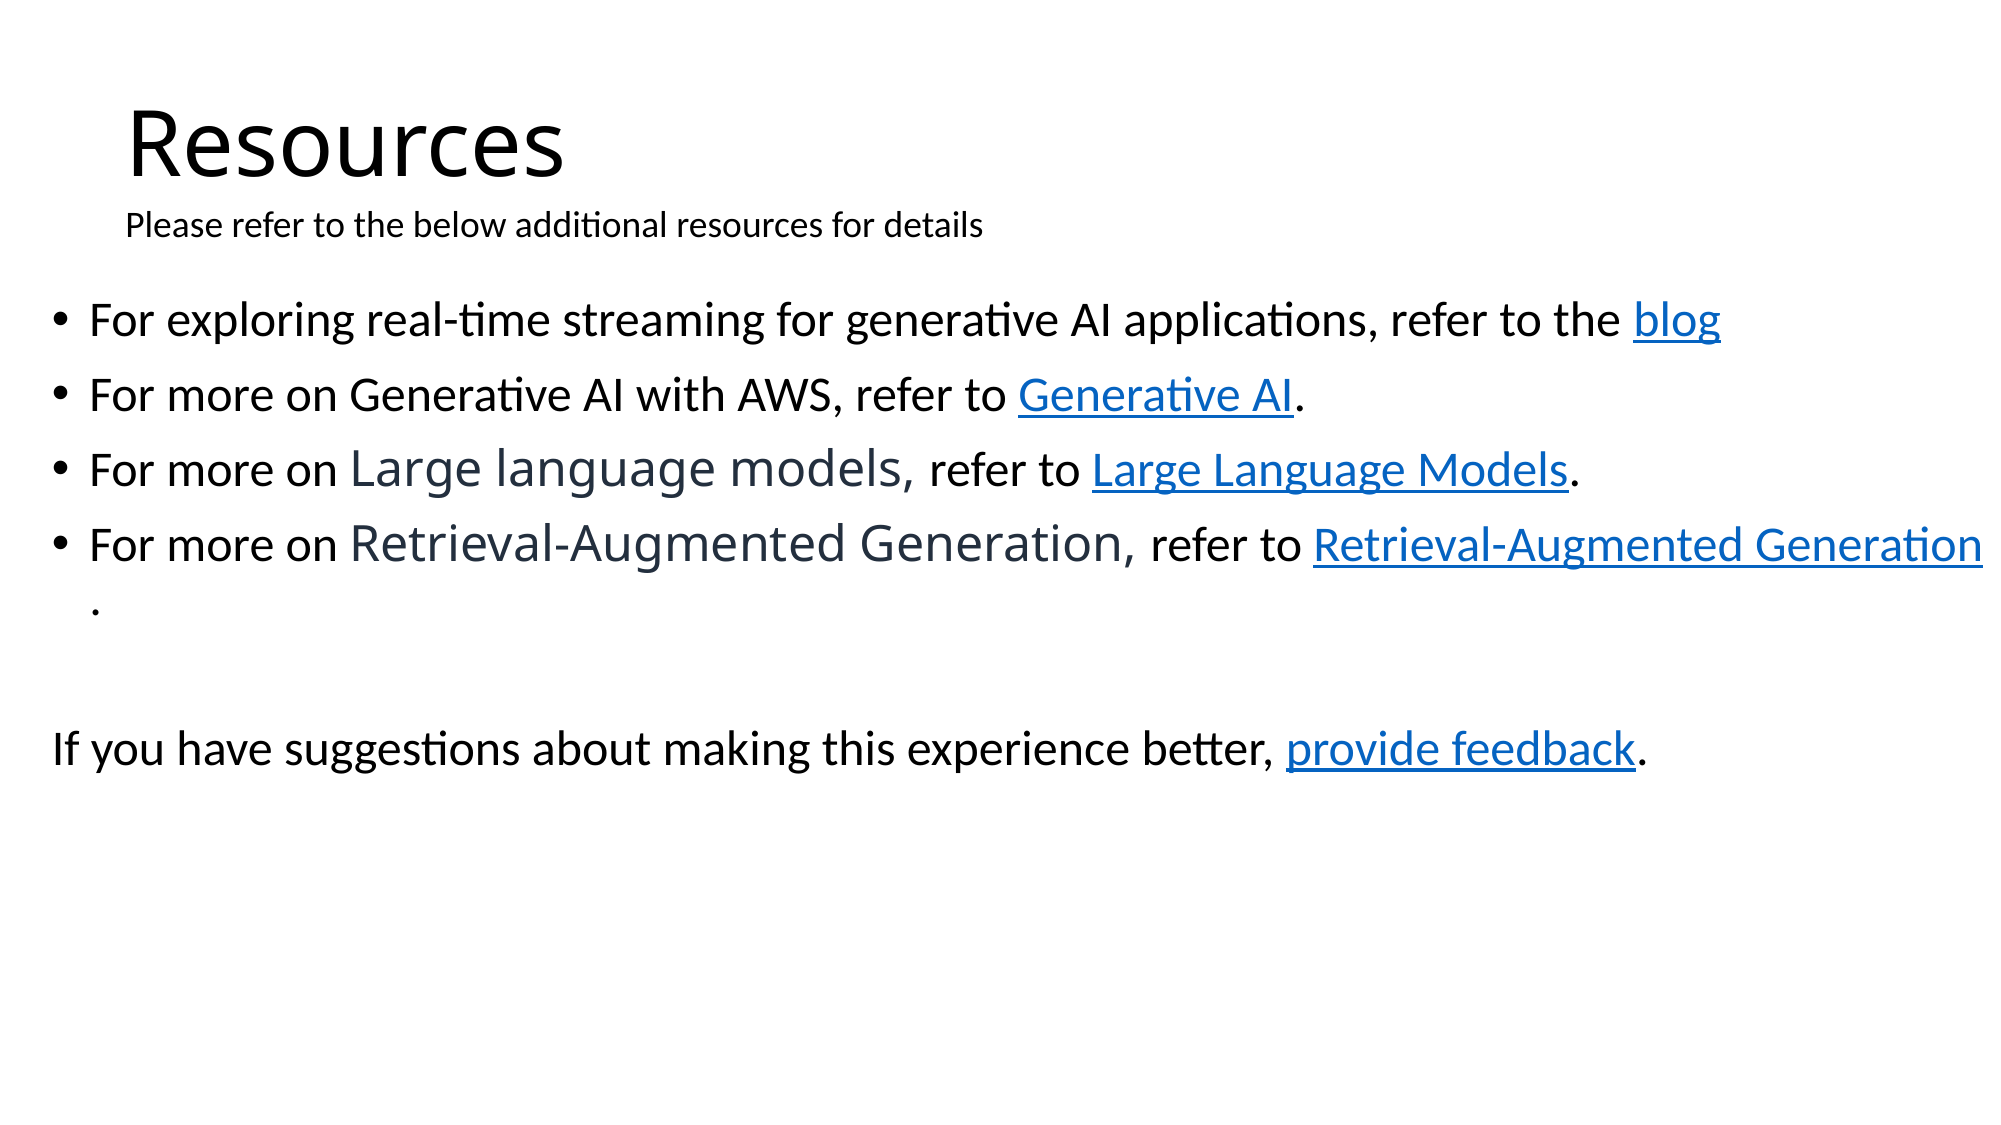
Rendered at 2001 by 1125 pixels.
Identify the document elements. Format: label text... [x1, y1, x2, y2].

title Resources [110, 65, 1836, 227]
list For exploring real-time streaming for generative AI applications, refer to the blog For more on Generative AI with AWS, refer to Generative AI. For more on Large language models, refer to Large Language Models. For more on Retrieval-Augmented Generation, refer to Retrieval-Augmented Generation. If you have suggestions about making this experience better, provide feedback. [36, 286, 2000, 1001]
text_box Please refer to the below additional resources for details [110, 192, 1707, 253]
